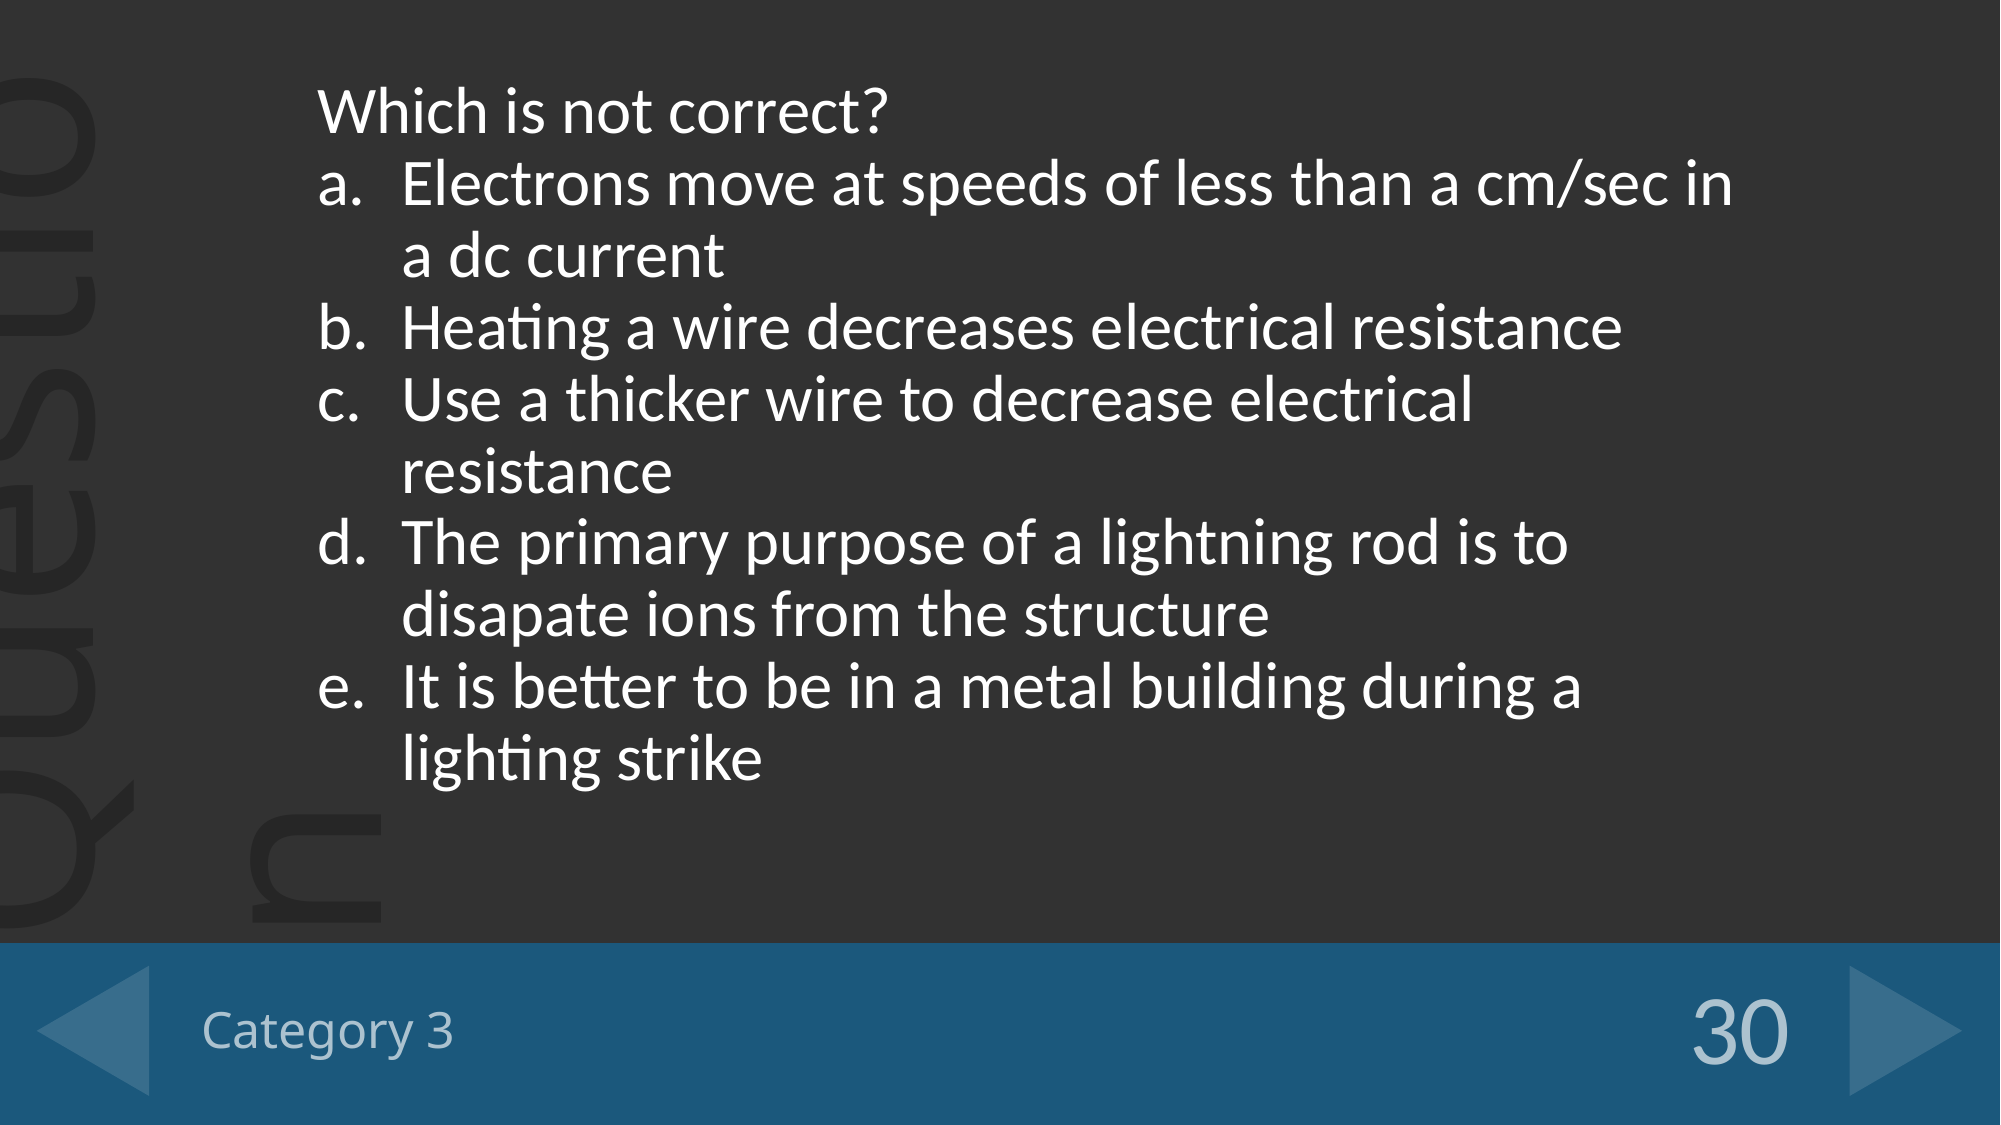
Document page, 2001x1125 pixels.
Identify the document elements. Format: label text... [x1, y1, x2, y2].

list 30 [1494, 967, 1806, 1097]
title Category 3 [185, 967, 1494, 1097]
list Which is not correct? Electrons move at speeds of less than a cm/sec in a dc current Heating a wire decreases electrical resistance Use a thicker wire to decrease electrical resistance The primary purpose of a lightning rod is to disapate ions from the structure It is better to be in a metal building during a lighting strike [302, 307, 1760, 636]
